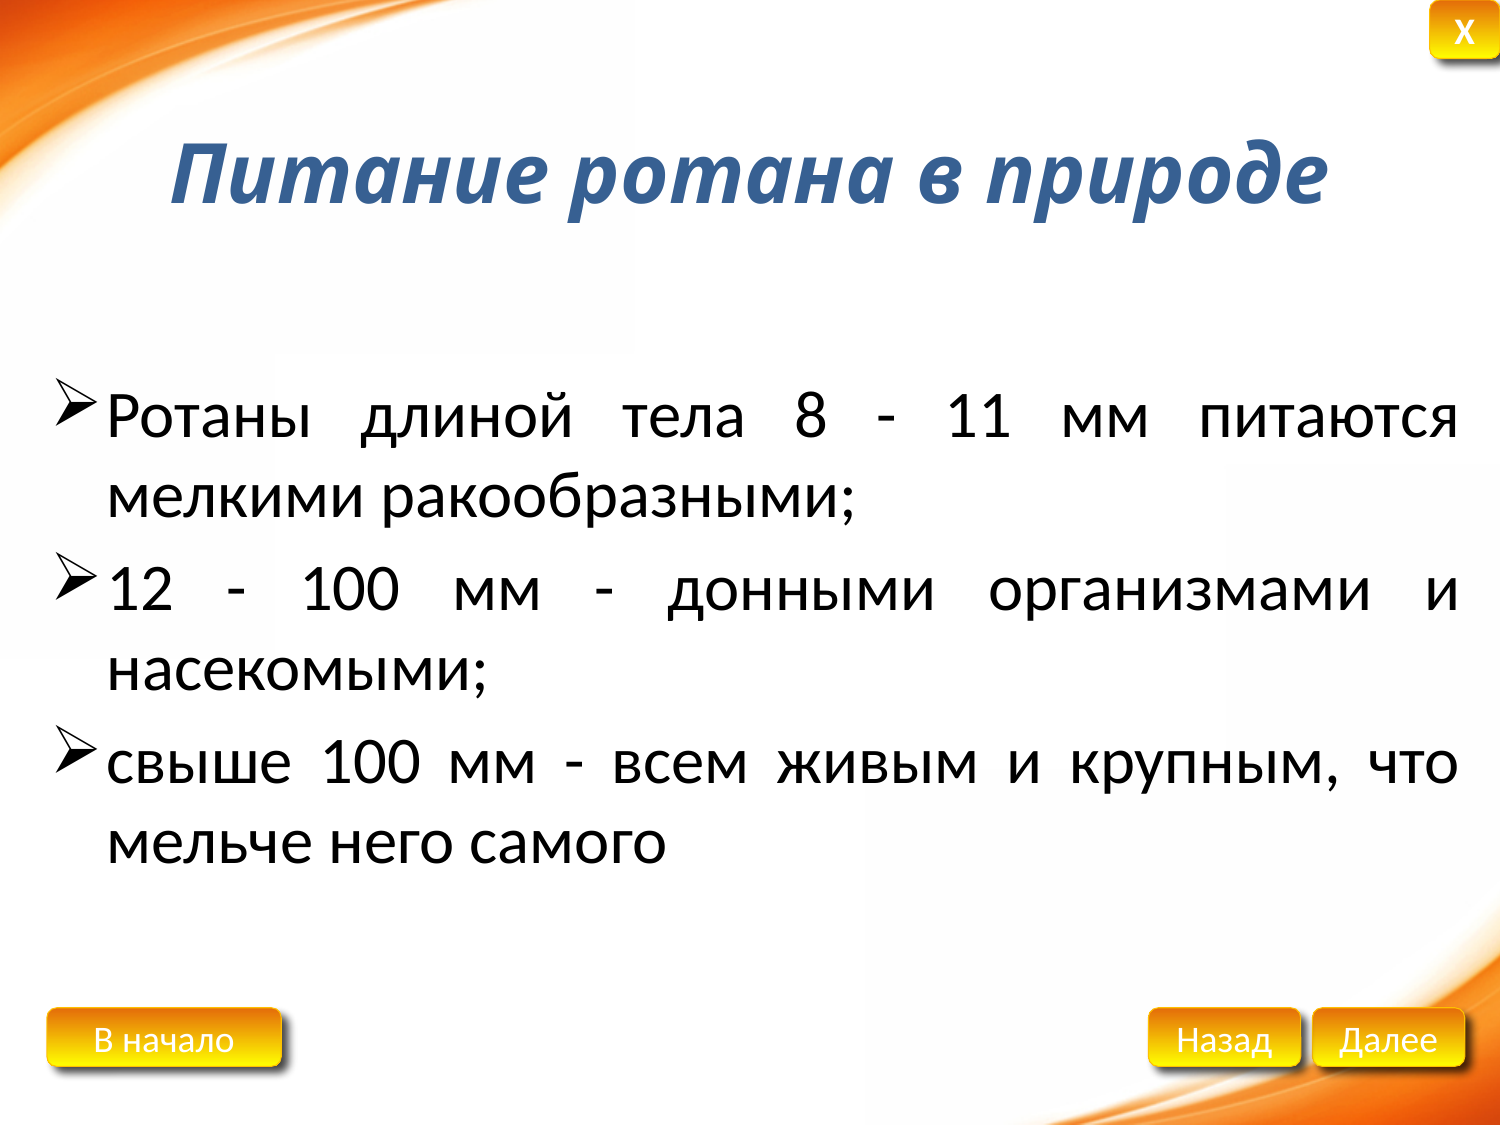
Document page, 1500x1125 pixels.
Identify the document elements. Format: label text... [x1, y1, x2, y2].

picture [0, 0, 1434, 46]
picture [0, 294, 1500, 1125]
title Питание ротана в природе [0, 46, 1500, 294]
list Ротаны длиной тела 8 - 11 мм питаются мелкими ракообразными; 12 - 100 мм - донными организмами и насекомыми; свыше 100 мм - всем живым и крупным, что мельче него самого [34, 363, 1477, 938]
